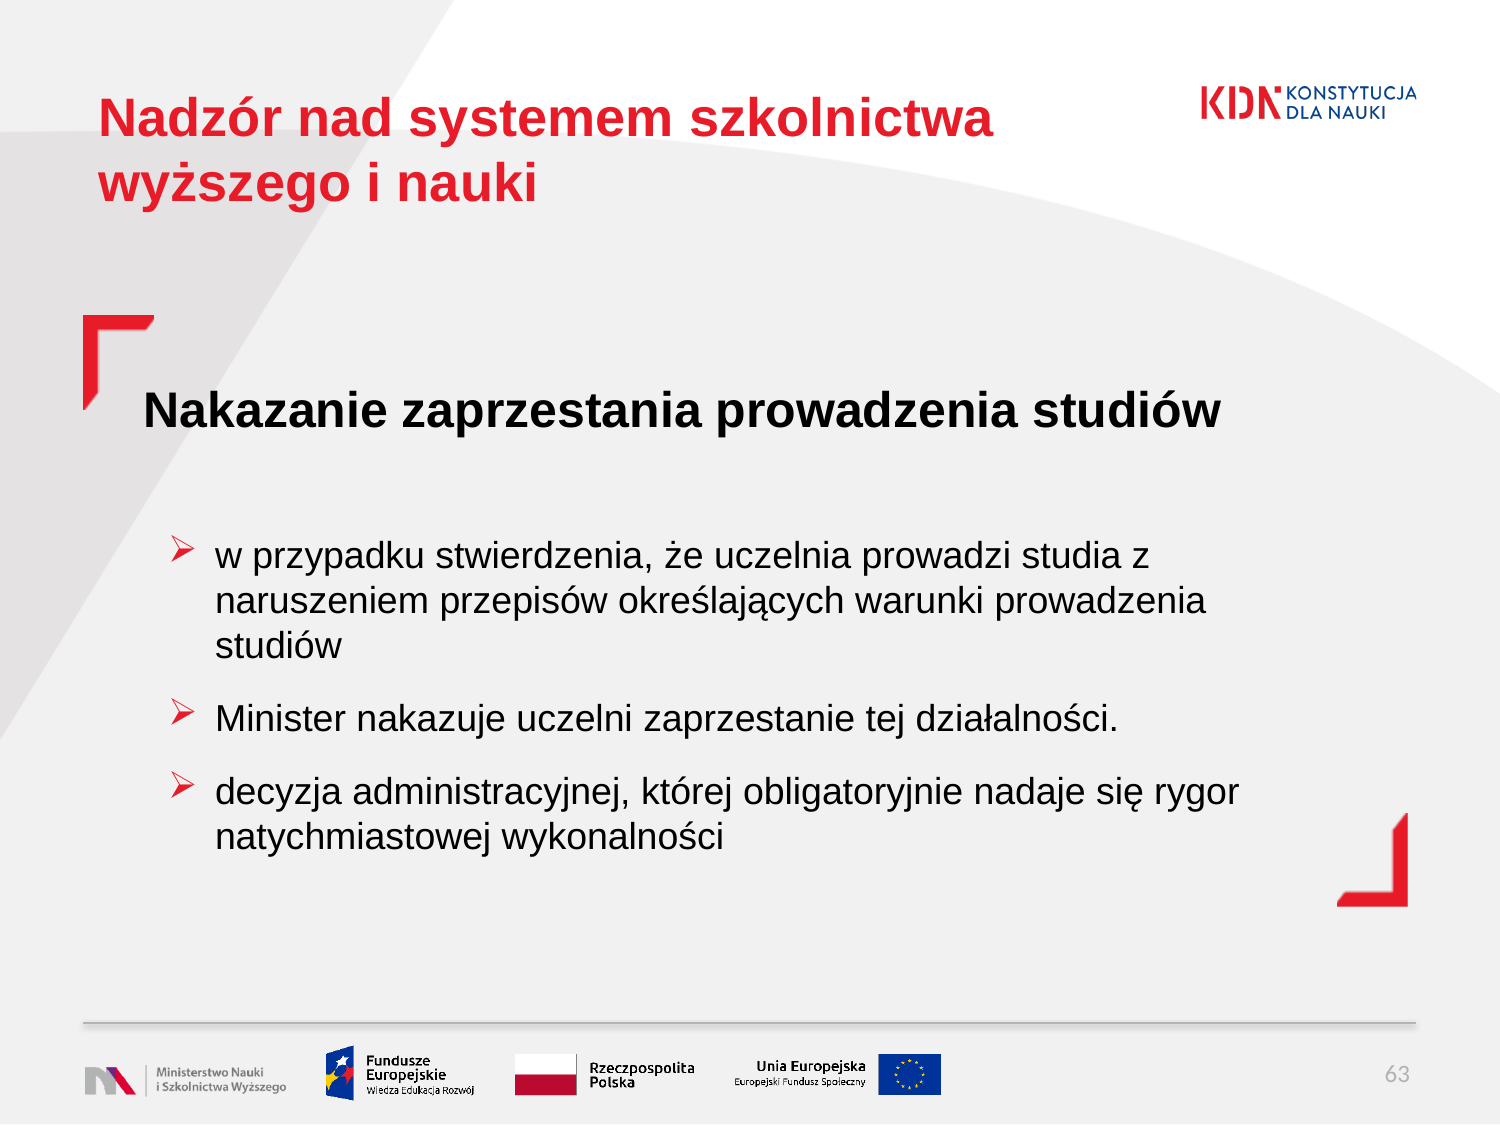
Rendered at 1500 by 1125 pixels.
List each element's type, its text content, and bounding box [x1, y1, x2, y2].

text_box Nakazanie zaprzestania prowadzenia studiów [129, 370, 1250, 446]
text_box [95, 328, 1075, 916]
slide_number 63 [1074, 1042, 1425, 1103]
list w przypadku stwierdzenia, że uczelnia prowadzi studia z naruszeniem przepisów określających warunki prowadzenia studiów Minister nakazuje uczelni zaprzestanie tej działalności. decyzja administracyjnej, której obligatoryjnie nadaje się rygor natychmiastowej wykonalności [153, 523, 1259, 893]
title Nadzór nad systemem szkolnictwa wyższego i nauki [83, 74, 1170, 143]
picture [0, 0, 1500, 1125]
